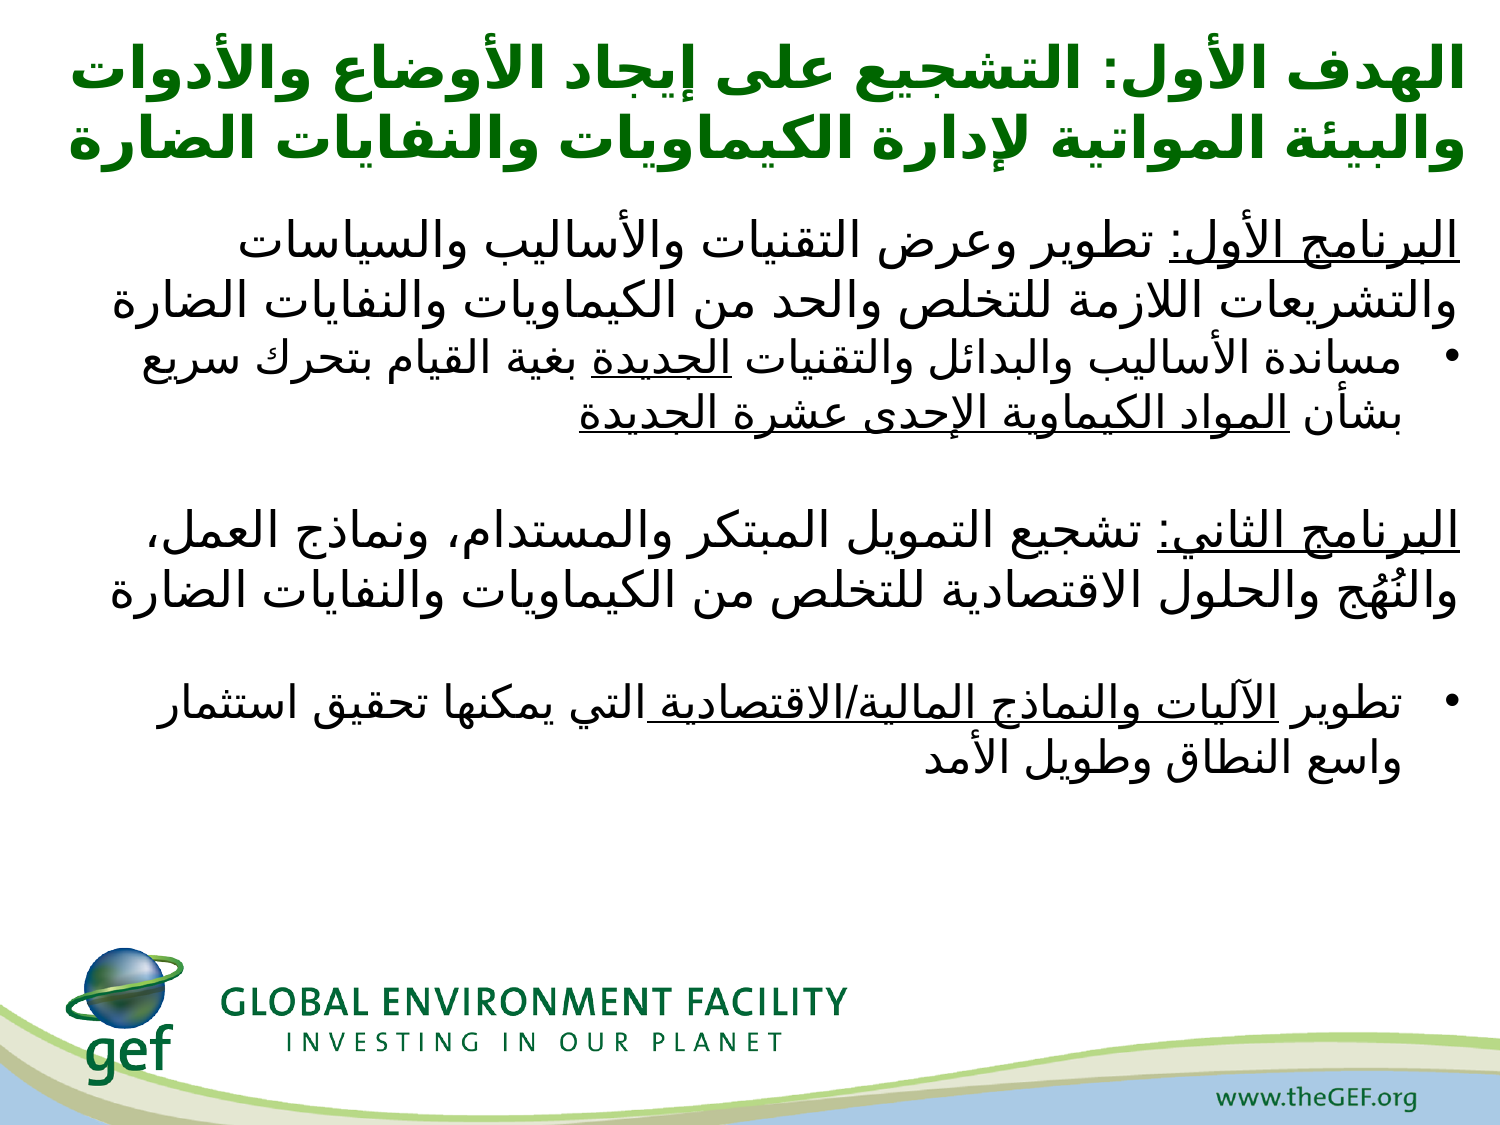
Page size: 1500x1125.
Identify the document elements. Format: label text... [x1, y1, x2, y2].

title الهدف الأول: التشجيع على إيجاد الأوضاع والأدوات والبيئة المواتية لإدارة الكيماويات والنفايات الضارة [37, 0, 1500, 201]
picture [0, 920, 1500, 1125]
text_box البرنامج الأول: تطوير وعرض التقنيات والأساليب والسياسات والتشريعات اللازمة للتخلص والحد من الكيماويات والنفايات الضارة مساندة الأساليب والبدائل والتقنيات الجديدة بغية القيام بتحرك سريع بشأن المواد الكيماوية الإحدى عشرة الجديدة البرنامج الثاني: تشجيع التمويل المبتكر والمستدام، ونماذج العمل، والنُهُج والحلول الاقتصادية للتخلص من الكيماويات والنفايات الضارة تطوير الآليات والنماذج المالية/الاقتصادية التي يمكنها تحقيق استثمار واسع النطاق وطويل الأمد [37, 200, 1475, 850]
